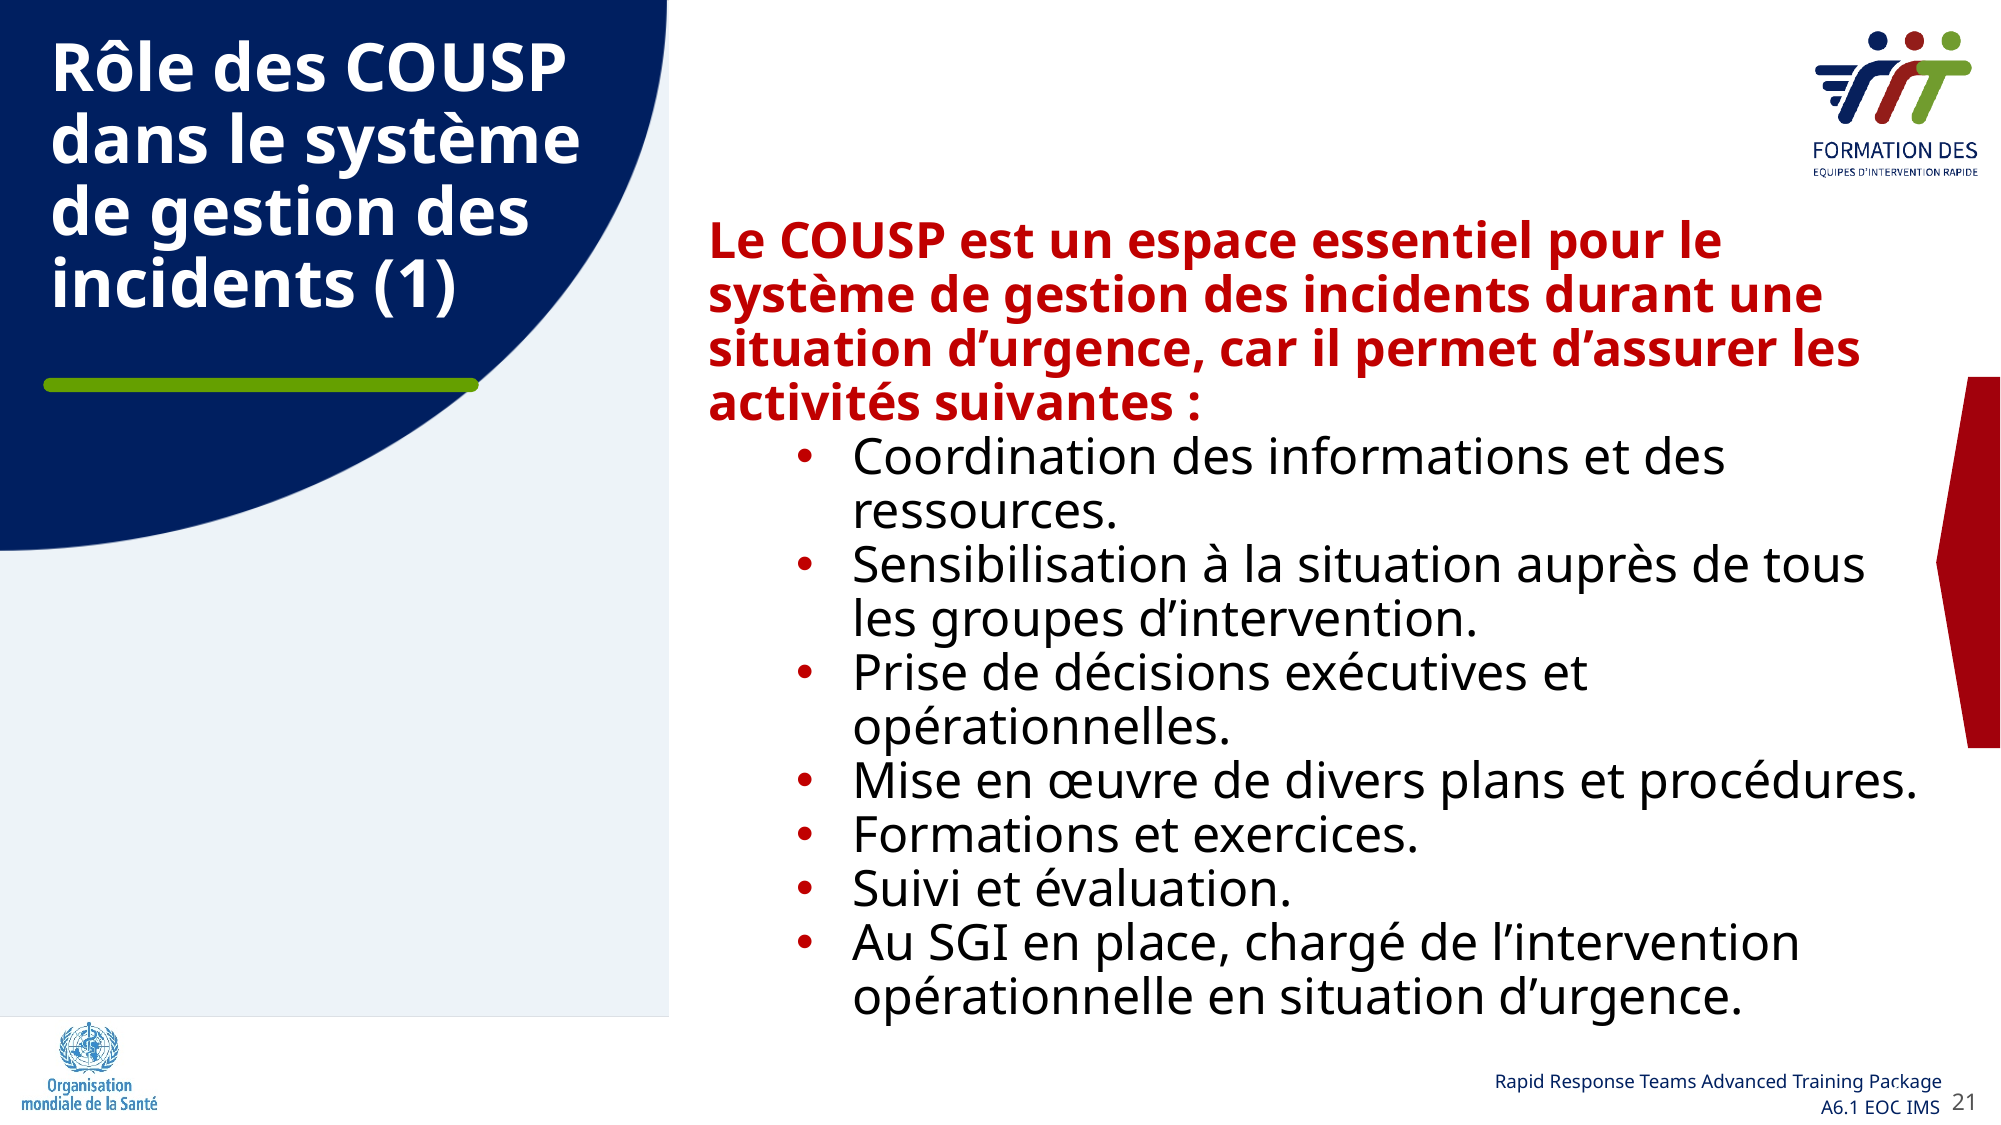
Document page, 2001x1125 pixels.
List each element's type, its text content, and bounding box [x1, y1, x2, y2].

title Rôle des COUSP dans le système de gestion des incidents (1) [42, 18, 616, 337]
picture [20, 1020, 158, 1111]
list Le COUSP est un espace essentiel pour le système de gestion des incidents durant une situation d’urgence, car il permet d’assurer les activités suivantes : Coordination des informations et des ressources. Sensibilisation à la situation auprès de tous les groupes d’intervention. Prise de décisions exécutives et opérationnelles. Mise en œuvre de divers plans et procédures. Formations et exercices. Suivi et évaluation. Au SGI en place, chargé de l’intervention opérationnelle en situation d’urgence. [700, 207, 1937, 1049]
picture [0, 0, 669, 1018]
picture [1813, 30, 1978, 178]
slide_number 21 [1882, 1049, 1930, 1092]
text_box [43, 377, 479, 393]
